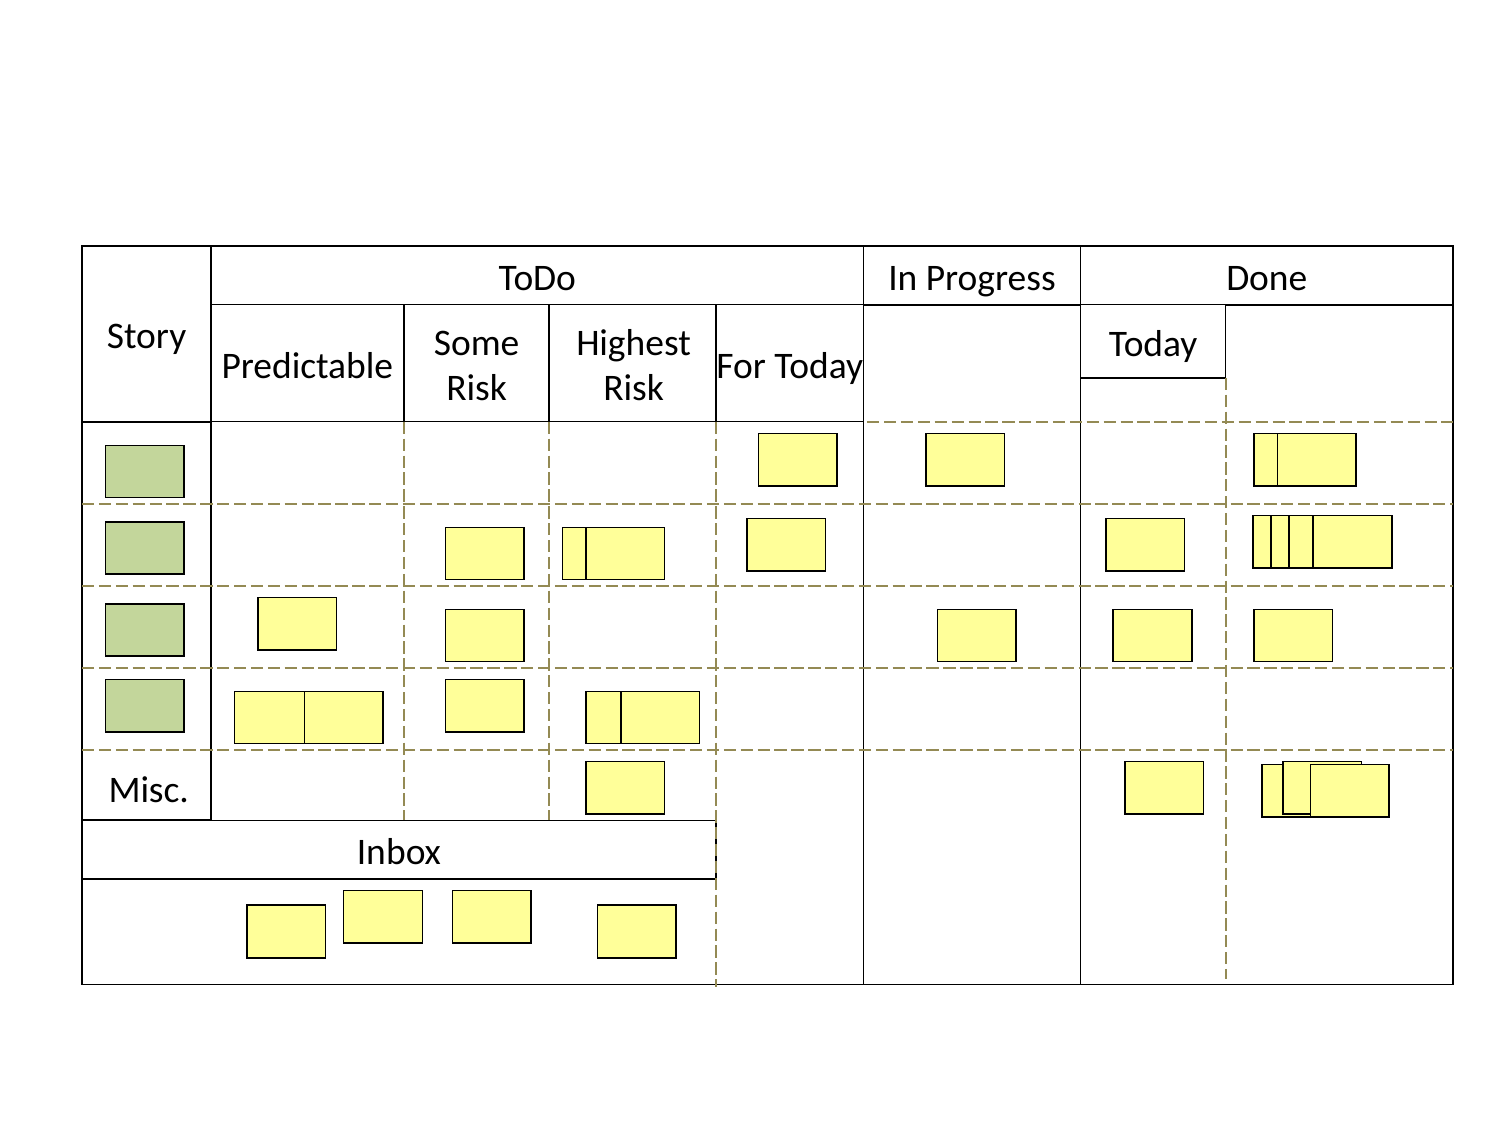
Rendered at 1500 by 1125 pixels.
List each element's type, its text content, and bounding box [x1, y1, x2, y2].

text_box [1313, 515, 1392, 568]
text_box [746, 518, 826, 572]
text_box In Progress [863, 246, 1080, 304]
text_box [585, 761, 665, 814]
text_box [937, 609, 1017, 662]
text_box Story [82, 246, 211, 422]
text_box [597, 905, 677, 958]
text_box [1080, 593, 1453, 667]
text_box Predictable [211, 304, 404, 422]
text_box [1253, 609, 1333, 662]
text_box [81, 759, 863, 985]
text_box [1282, 761, 1362, 814]
text_box [863, 676, 1080, 749]
text_box [445, 713, 524, 732]
text_box [234, 691, 304, 744]
text_box [105, 445, 185, 498]
text_box [211, 512, 863, 585]
text_box [257, 597, 337, 620]
text_box [758, 433, 837, 486]
text_box [211, 422, 863, 503]
text_box [1253, 433, 1277, 486]
text_box [445, 527, 524, 580]
text_box [1310, 764, 1389, 818]
text_box [863, 304, 1080, 503]
text_box [621, 691, 700, 703]
text_box [82, 594, 211, 667]
text_box [445, 630, 524, 662]
text_box [452, 890, 532, 943]
text_box [1080, 757, 1453, 985]
text_box [585, 691, 621, 703]
text_box [1261, 764, 1310, 818]
text_box [863, 512, 1080, 585]
text_box [585, 713, 621, 744]
text_box [863, 759, 1080, 985]
text_box [1080, 687, 1453, 749]
text_box For Today [716, 304, 864, 422]
text_box [445, 679, 524, 703]
text_box [304, 691, 384, 744]
text_box [925, 433, 1005, 486]
text_box [82, 675, 211, 749]
text_box [257, 629, 337, 650]
text_box [1080, 427, 1453, 503]
text_box [82, 758, 211, 821]
text_box [621, 713, 700, 744]
text_box [1124, 761, 1204, 814]
text_box [1252, 515, 1270, 568]
text_box [863, 595, 1080, 667]
text_box [1270, 515, 1288, 568]
text_box [585, 527, 665, 580]
text_box [1277, 433, 1356, 486]
text_box Some Risk [404, 304, 549, 422]
text_box [343, 890, 423, 943]
text_box Misc. [93, 761, 200, 814]
text_box [211, 676, 863, 749]
text_box [562, 527, 585, 580]
text_box [1080, 304, 1453, 421]
text_box [105, 679, 185, 732]
text_box [1105, 518, 1185, 572]
text_box Today [1080, 304, 1226, 378]
text_box Inbox [81, 820, 717, 879]
text_box [445, 609, 524, 618]
text_box [211, 595, 863, 667]
text_box ToDo [211, 246, 863, 304]
text_box [1080, 510, 1453, 585]
text_box [105, 521, 185, 575]
text_box [82, 511, 211, 585]
text_box [247, 905, 326, 958]
text_box [1113, 609, 1192, 662]
text_box [105, 603, 185, 657]
text_box Highest Risk [549, 304, 716, 422]
text_box [1288, 515, 1313, 568]
text_box Done [1080, 246, 1453, 304]
text_box [82, 422, 211, 503]
